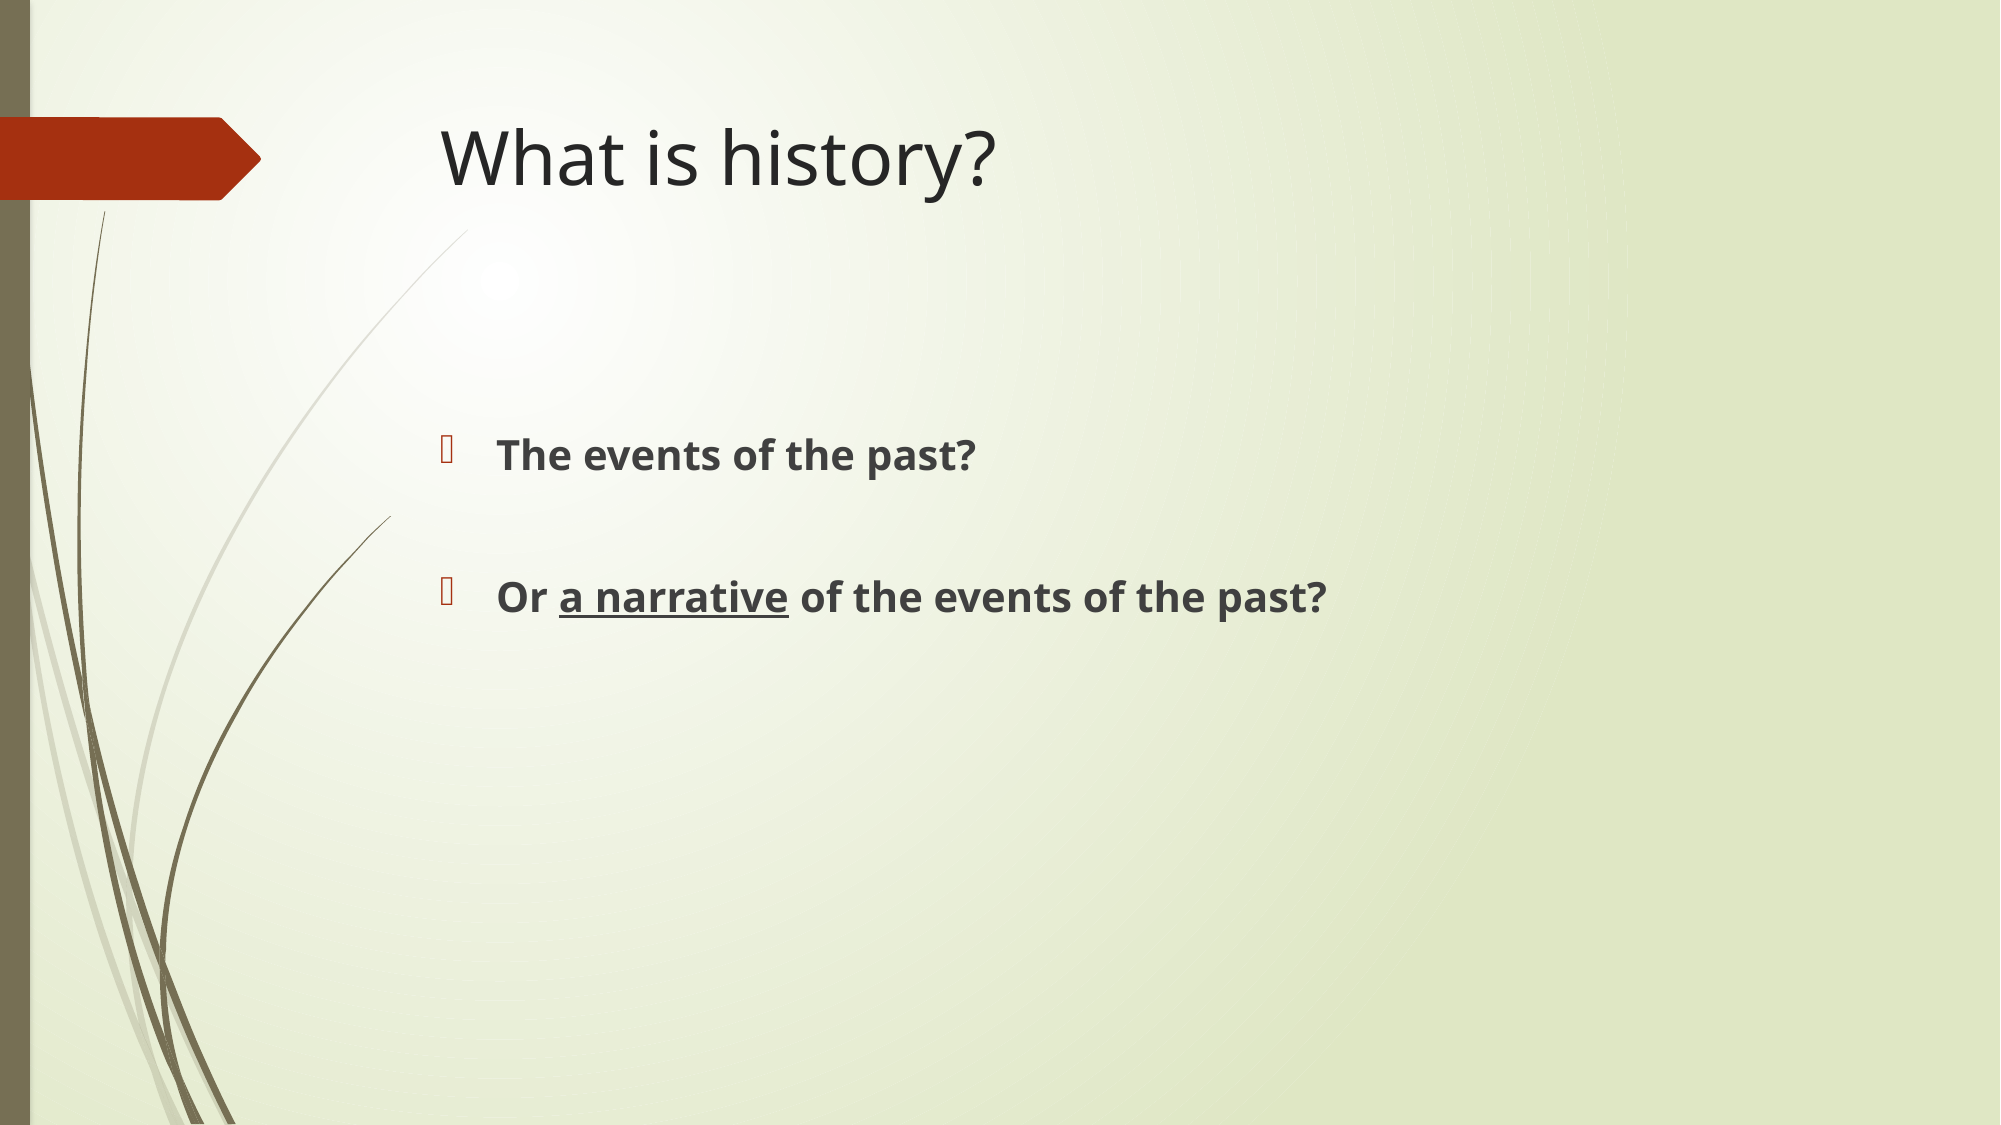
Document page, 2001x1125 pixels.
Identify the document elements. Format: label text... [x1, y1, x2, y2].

list The events of the past? Or a narrative of the events of the past? [424, 350, 1888, 970]
title What is history? [425, 102, 1888, 313]
